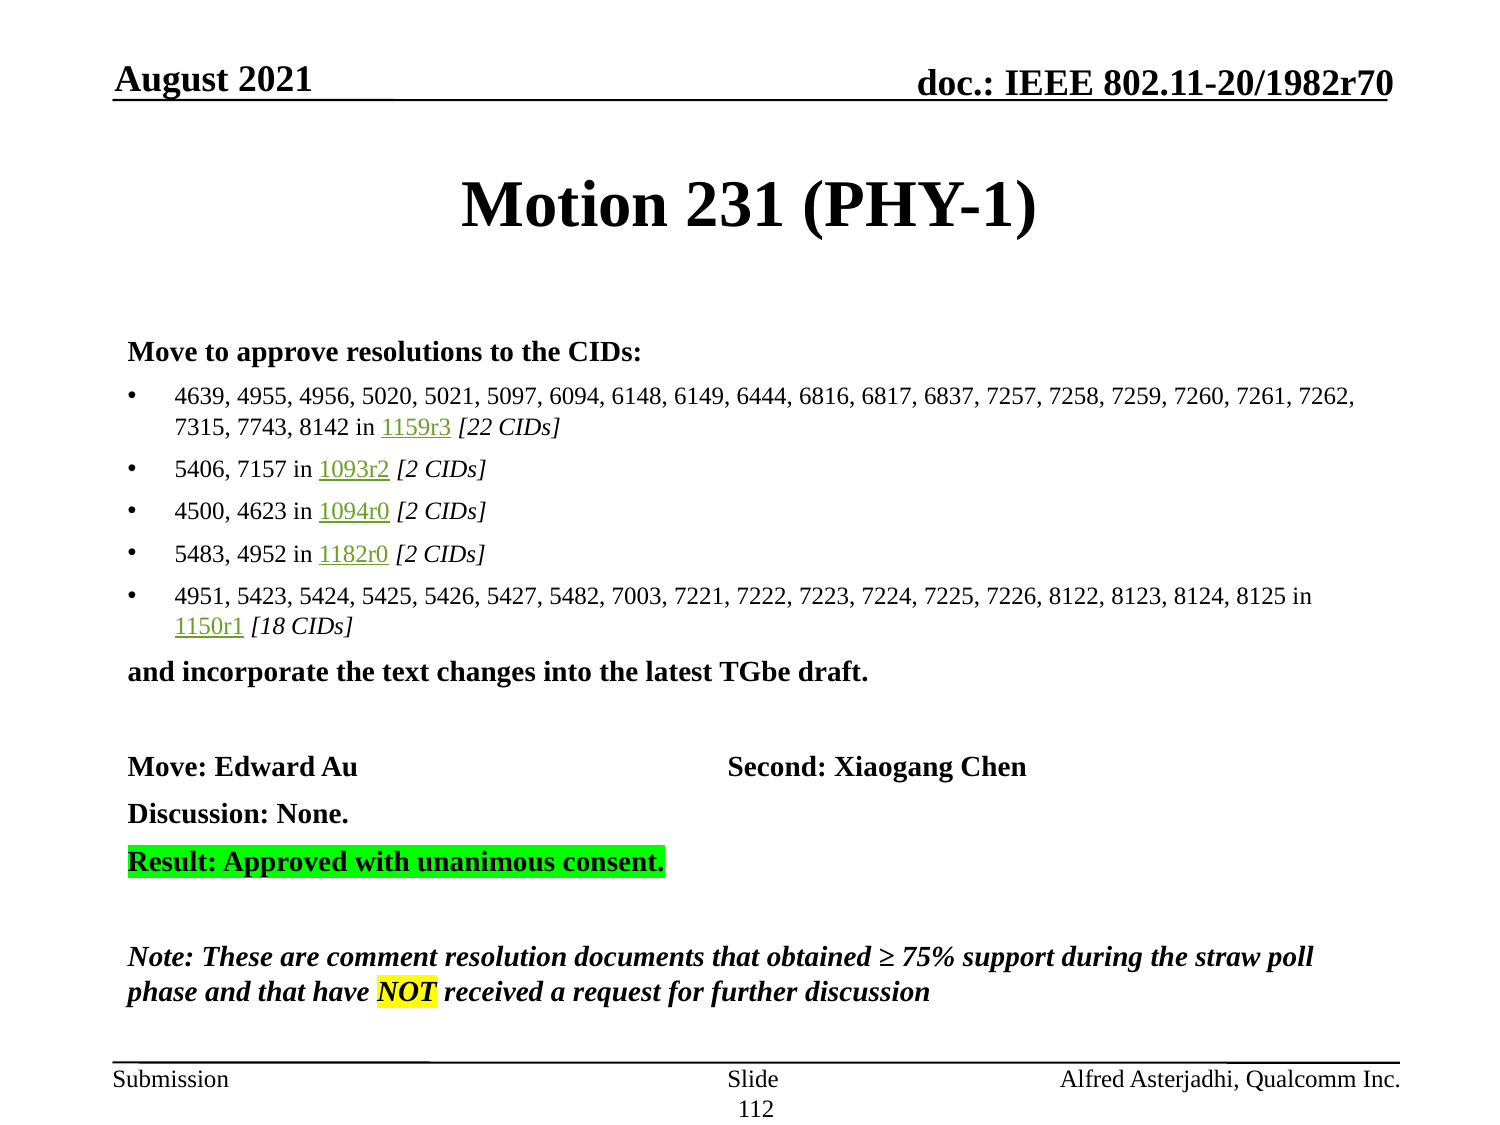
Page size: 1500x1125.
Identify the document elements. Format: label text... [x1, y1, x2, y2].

footer Alfred Asterjadhi, Qualcomm Inc. [878, 1061, 1402, 1093]
list Move to approve resolutions to the CIDs: 4639, 4955, 4956, 5020, 5021, 5097, 6094, 6148, 6149, 6444, 6816, 6817, 6837, 7257, 7258, 7259, 7260, 7261, 7262, 7315, 7743, 8142 in 1159r3 [22 CIDs] 5406, 7157 in 1093r2 [2 CIDs] 4500, 4623 in 1094r0 [2 CIDs] 5483, 4952 in 1182r0 [2 CIDs] 4951, 5423, 5424, 5425, 5426, 5427, 5482, 7003, 7221, 7222, 7223, 7224, 7225, 7226, 8122, 8123, 8124, 8125 in 1150r1 [18 CIDs] and incorporate the text changes into the latest TGbe draft. Move: Edward Au Second: Xiaogang Chen Discussion: None. Result: Approved with unanimous consent. Note: These are comment resolution documents that obtained ≥ 75% support during the straw poll phase and that have NOT received a request for further discussion [112, 324, 1388, 1063]
slide_number Slide 112 [712, 1061, 800, 1123]
title Motion 231 (PHY-1) [112, 112, 1388, 288]
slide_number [114, 54, 423, 100]
